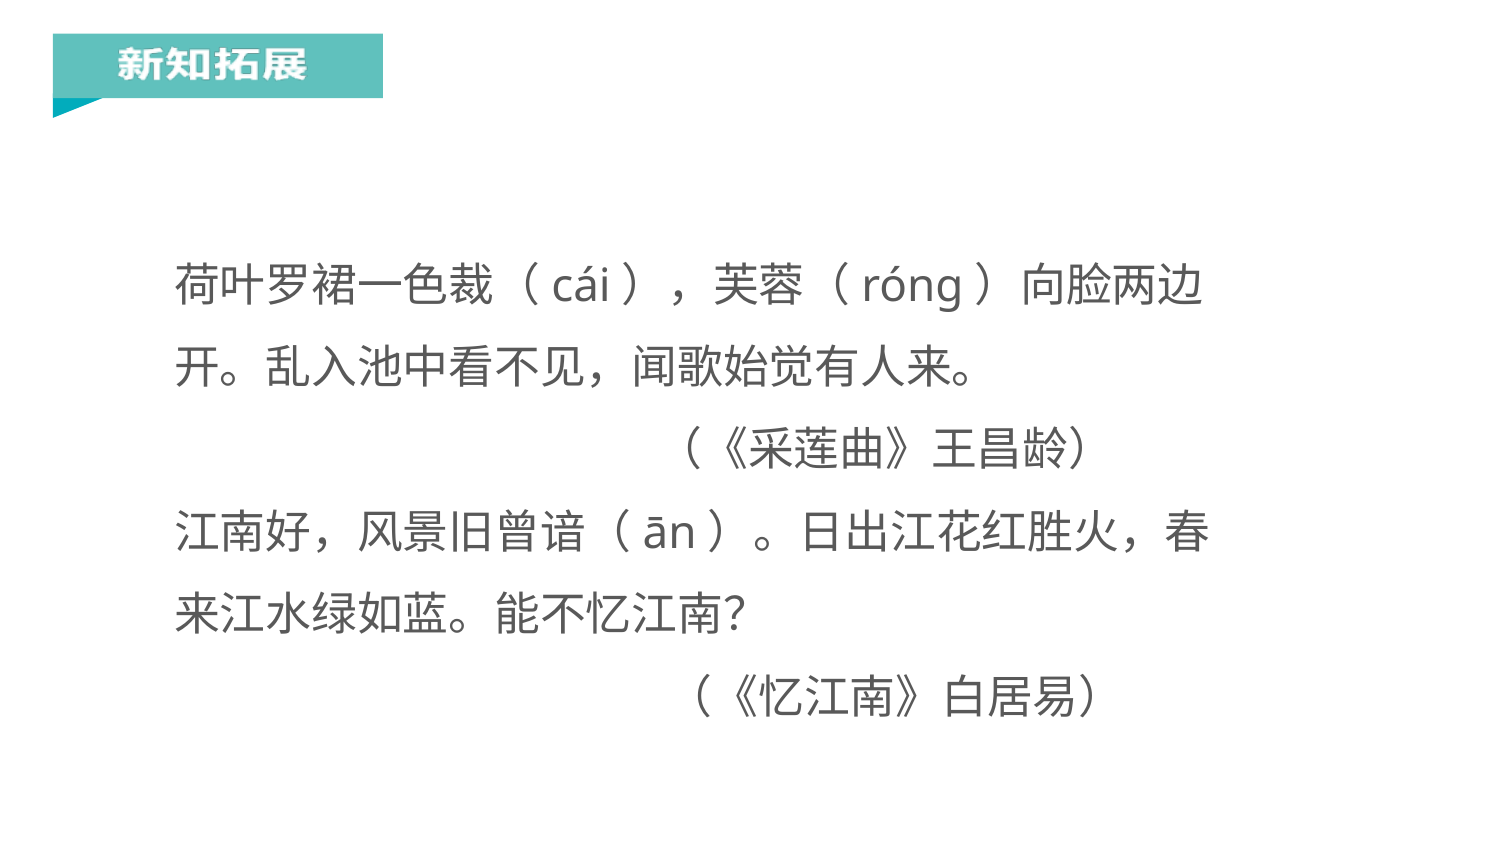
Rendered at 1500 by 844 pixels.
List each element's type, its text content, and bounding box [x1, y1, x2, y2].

picture [53, 32, 375, 105]
text_box 荷叶罗裙一色裁（cái），芙蓉（róng）向脸两边开。乱入池中看不见，闻歌始觉有人来。 （《采莲曲》王昌龄） 江南好，风景旧曾谙（ān）。日出江花红胜火，春来江水绿如蓝。能不忆江南？ （《忆江南》白居易） [159, 220, 1249, 624]
